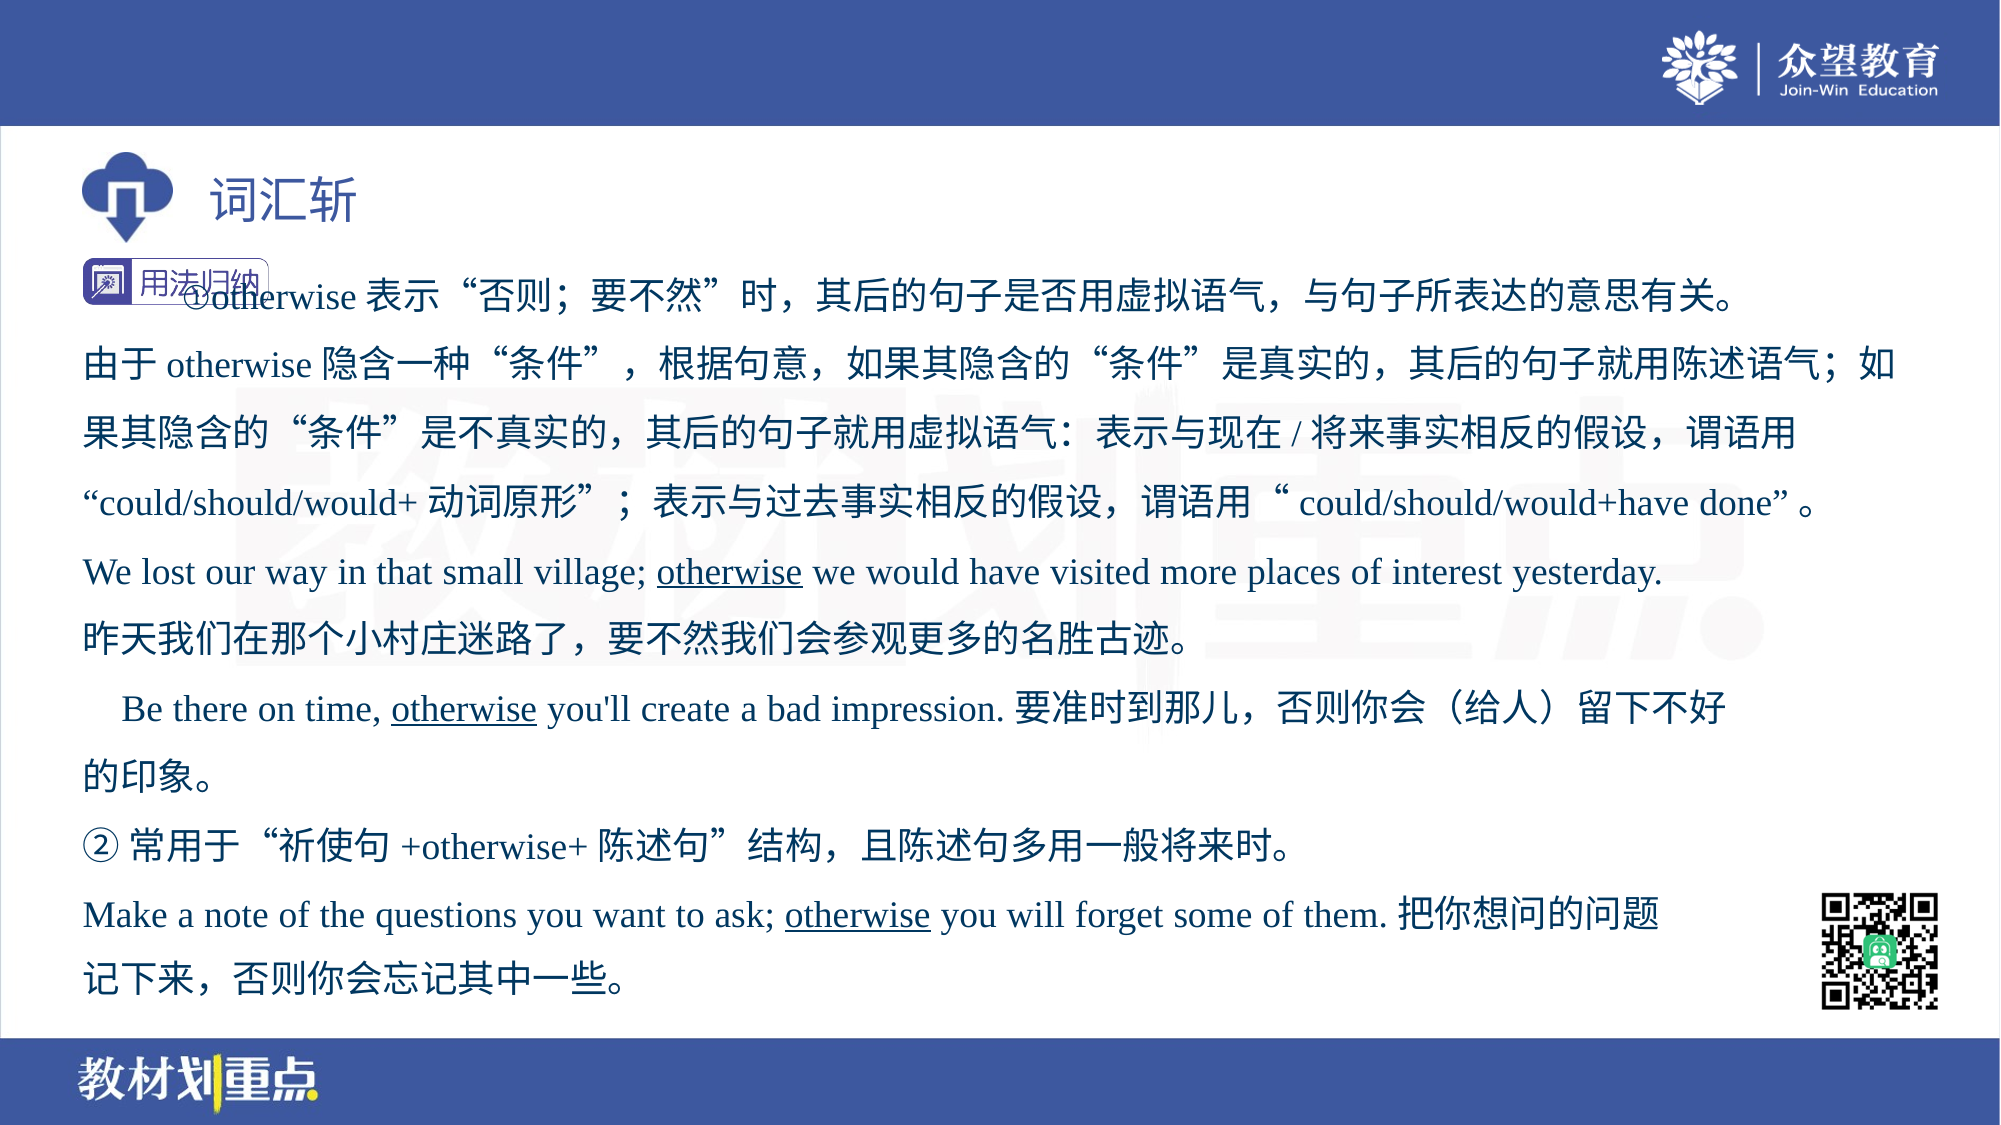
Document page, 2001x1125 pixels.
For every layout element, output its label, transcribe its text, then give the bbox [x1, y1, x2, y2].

picture [0, 0, 2000, 1125]
text_box ①otherwise表示“否则；要不然”时，其后的句子是否用虚拟语气，与句子所表达的意思有关。 由于otherwise隐含一种“条件”，根据句意，如果其隐含的“条件”是真实的，其后的句子就用陈述语气；如 果其隐含的“条件”是不真实的，其后的句子就用虚拟语气：表示与现在/将来事实相反的假设，谓语用 “could/should/would+动词原形”；表示与过去事实相反的假设，谓语用“could/should/would+have done”。 We lost our way in that small village; otherwise we would have visited more places of interest yesterday. 昨天我们在那个小村庄迷路了，要不然我们会参观更多的名胜古迹。  Be there on time, otherwise you'll create a bad impression.要准时到那儿，否则你会（给人）留下不好 的印象。 ②常用于“祈使句+otherwise+陈述句”结构，且陈述句多用一般将来时。 Make a note of the questions you want to ask; otherwise you will forget some of them.把你想问的问题 记下来，否则你会忘记其中一些。 [82, 248, 1817, 994]
